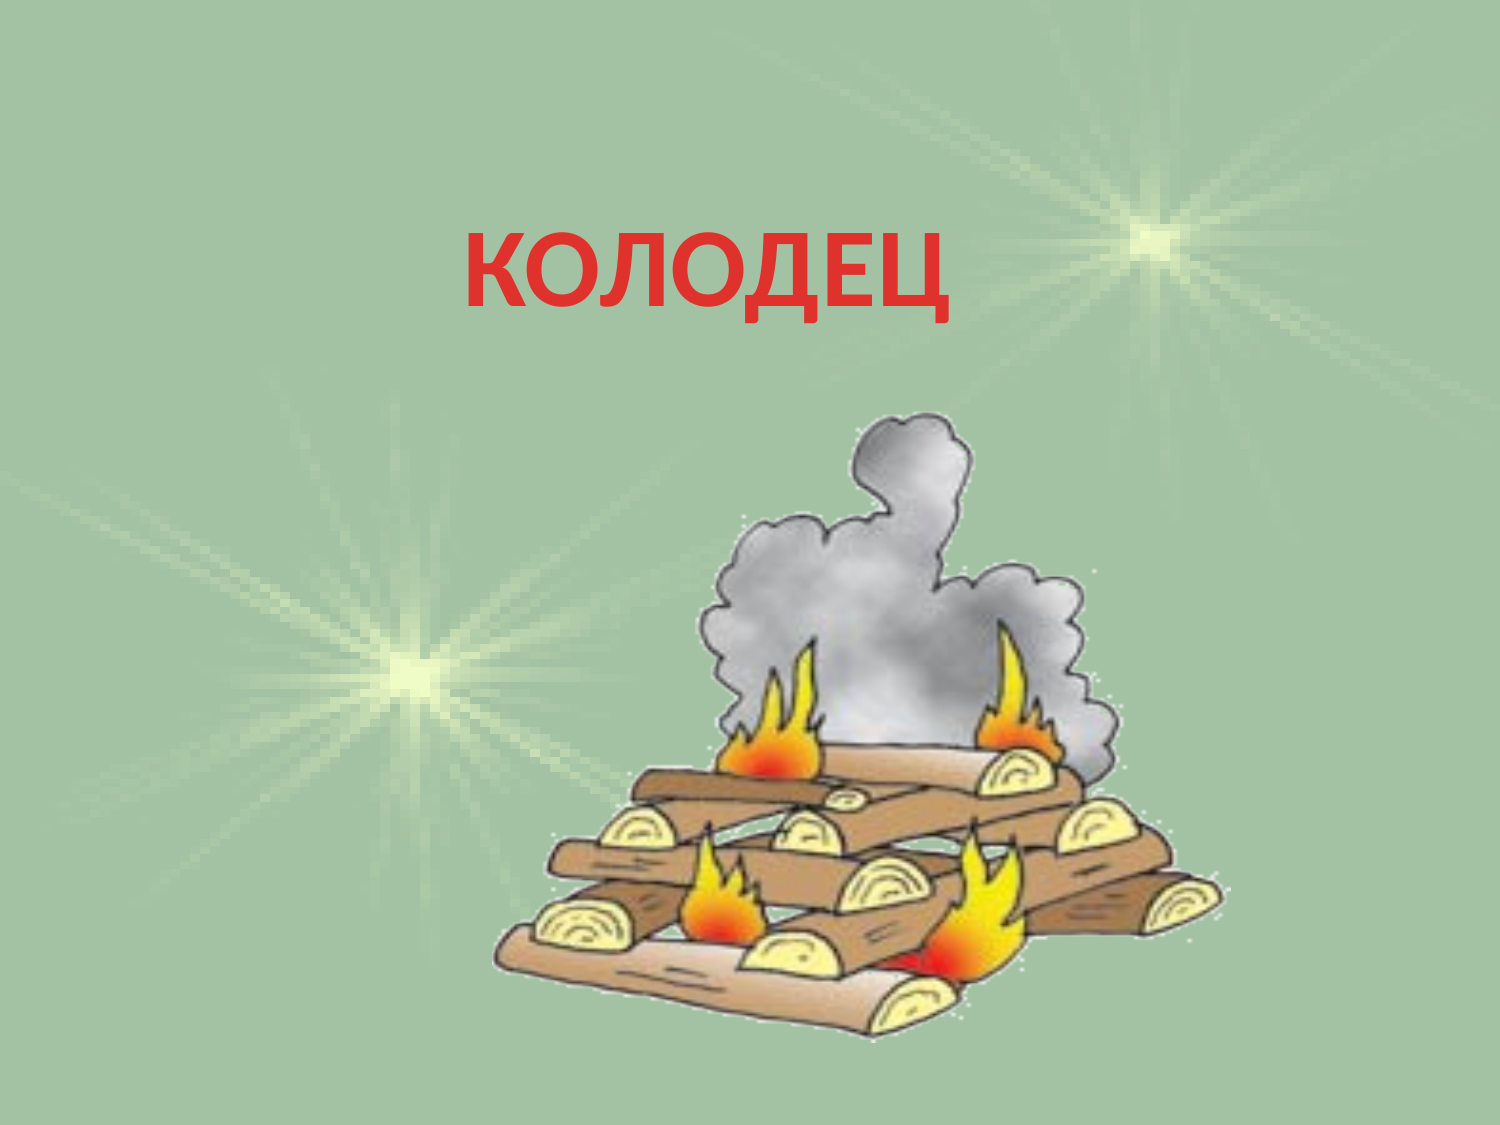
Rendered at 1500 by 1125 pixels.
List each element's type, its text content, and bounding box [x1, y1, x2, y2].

picture [0, 0, 1500, 1125]
title КОЛОДЕЦ [70, 140, 1346, 382]
